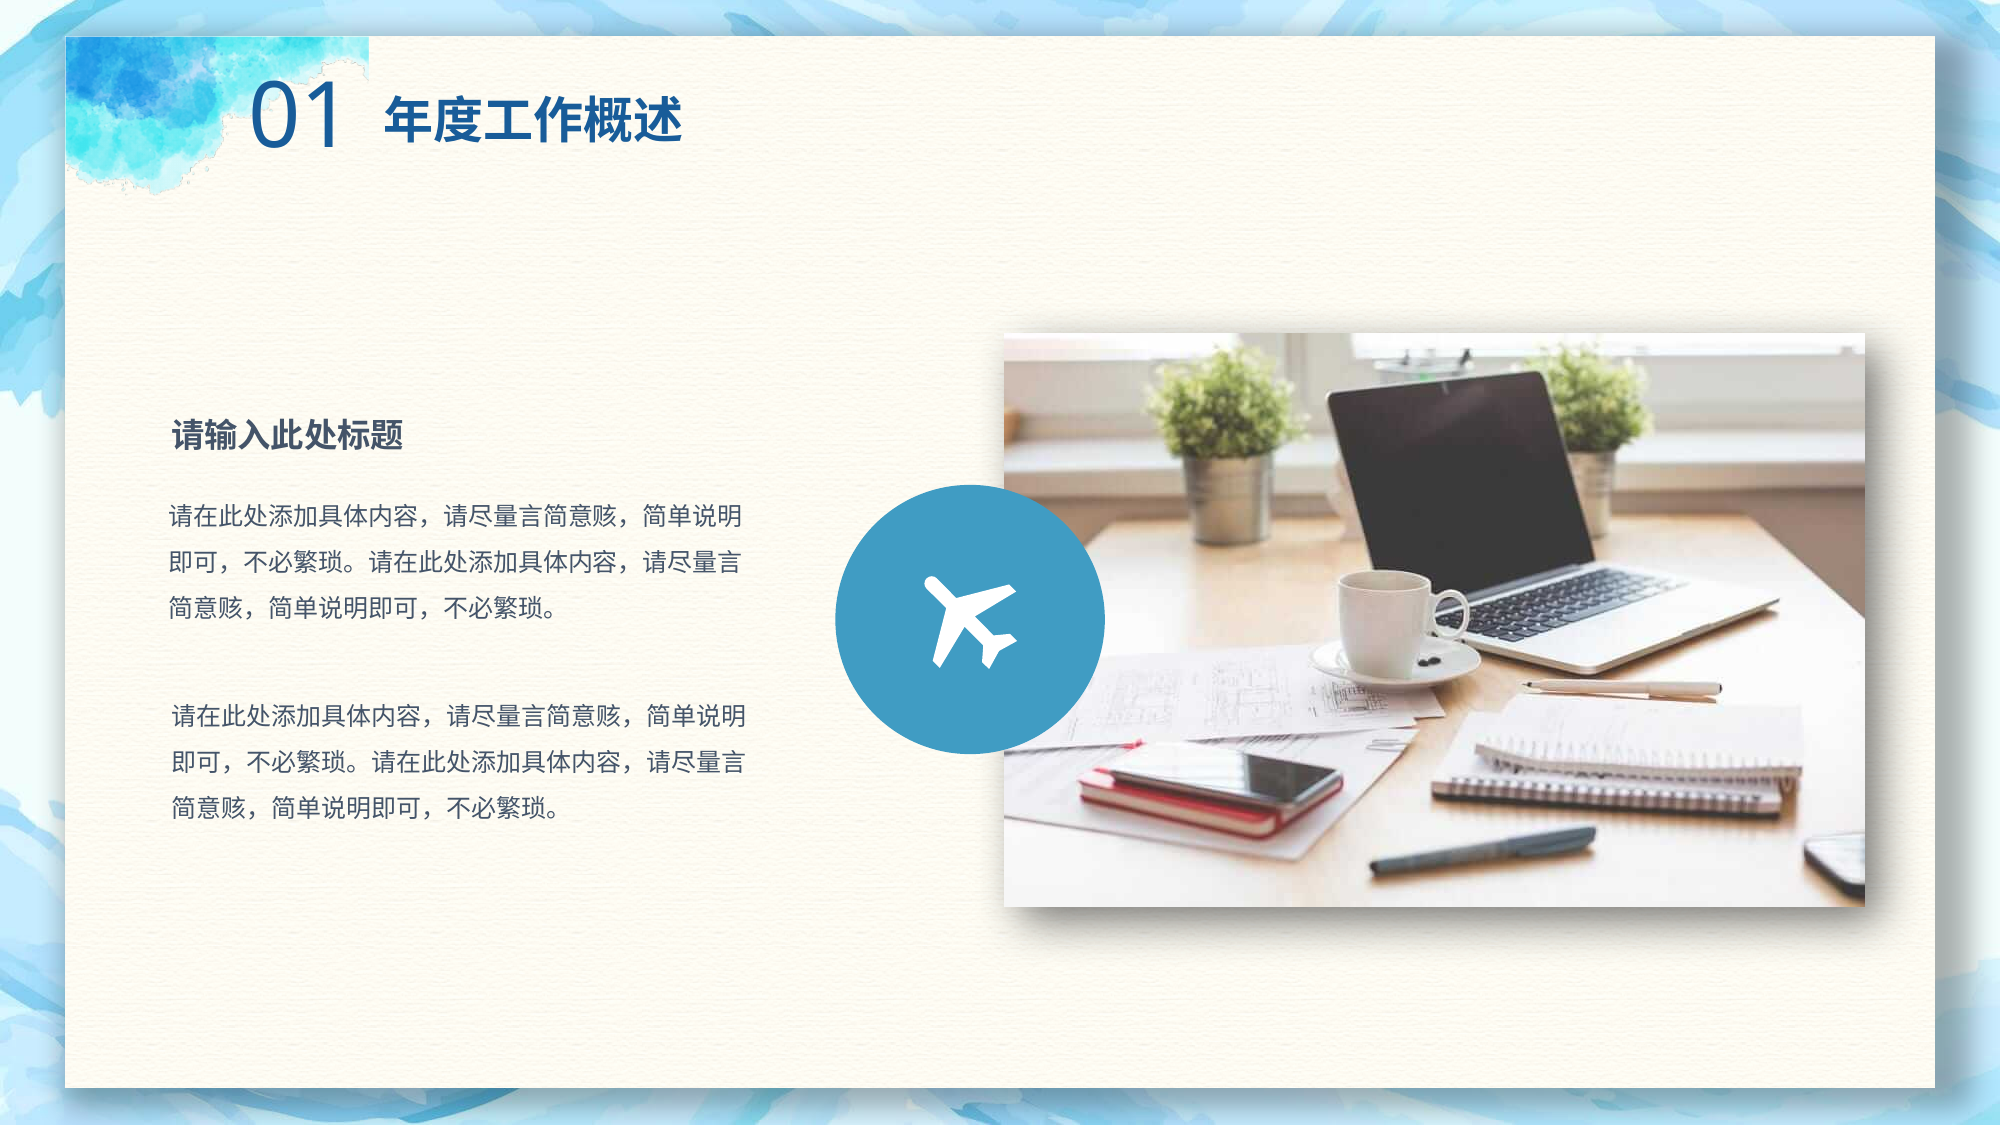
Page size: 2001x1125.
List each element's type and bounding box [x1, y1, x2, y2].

text_box [835, 484, 1105, 755]
picture [0, 0, 2000, 1125]
